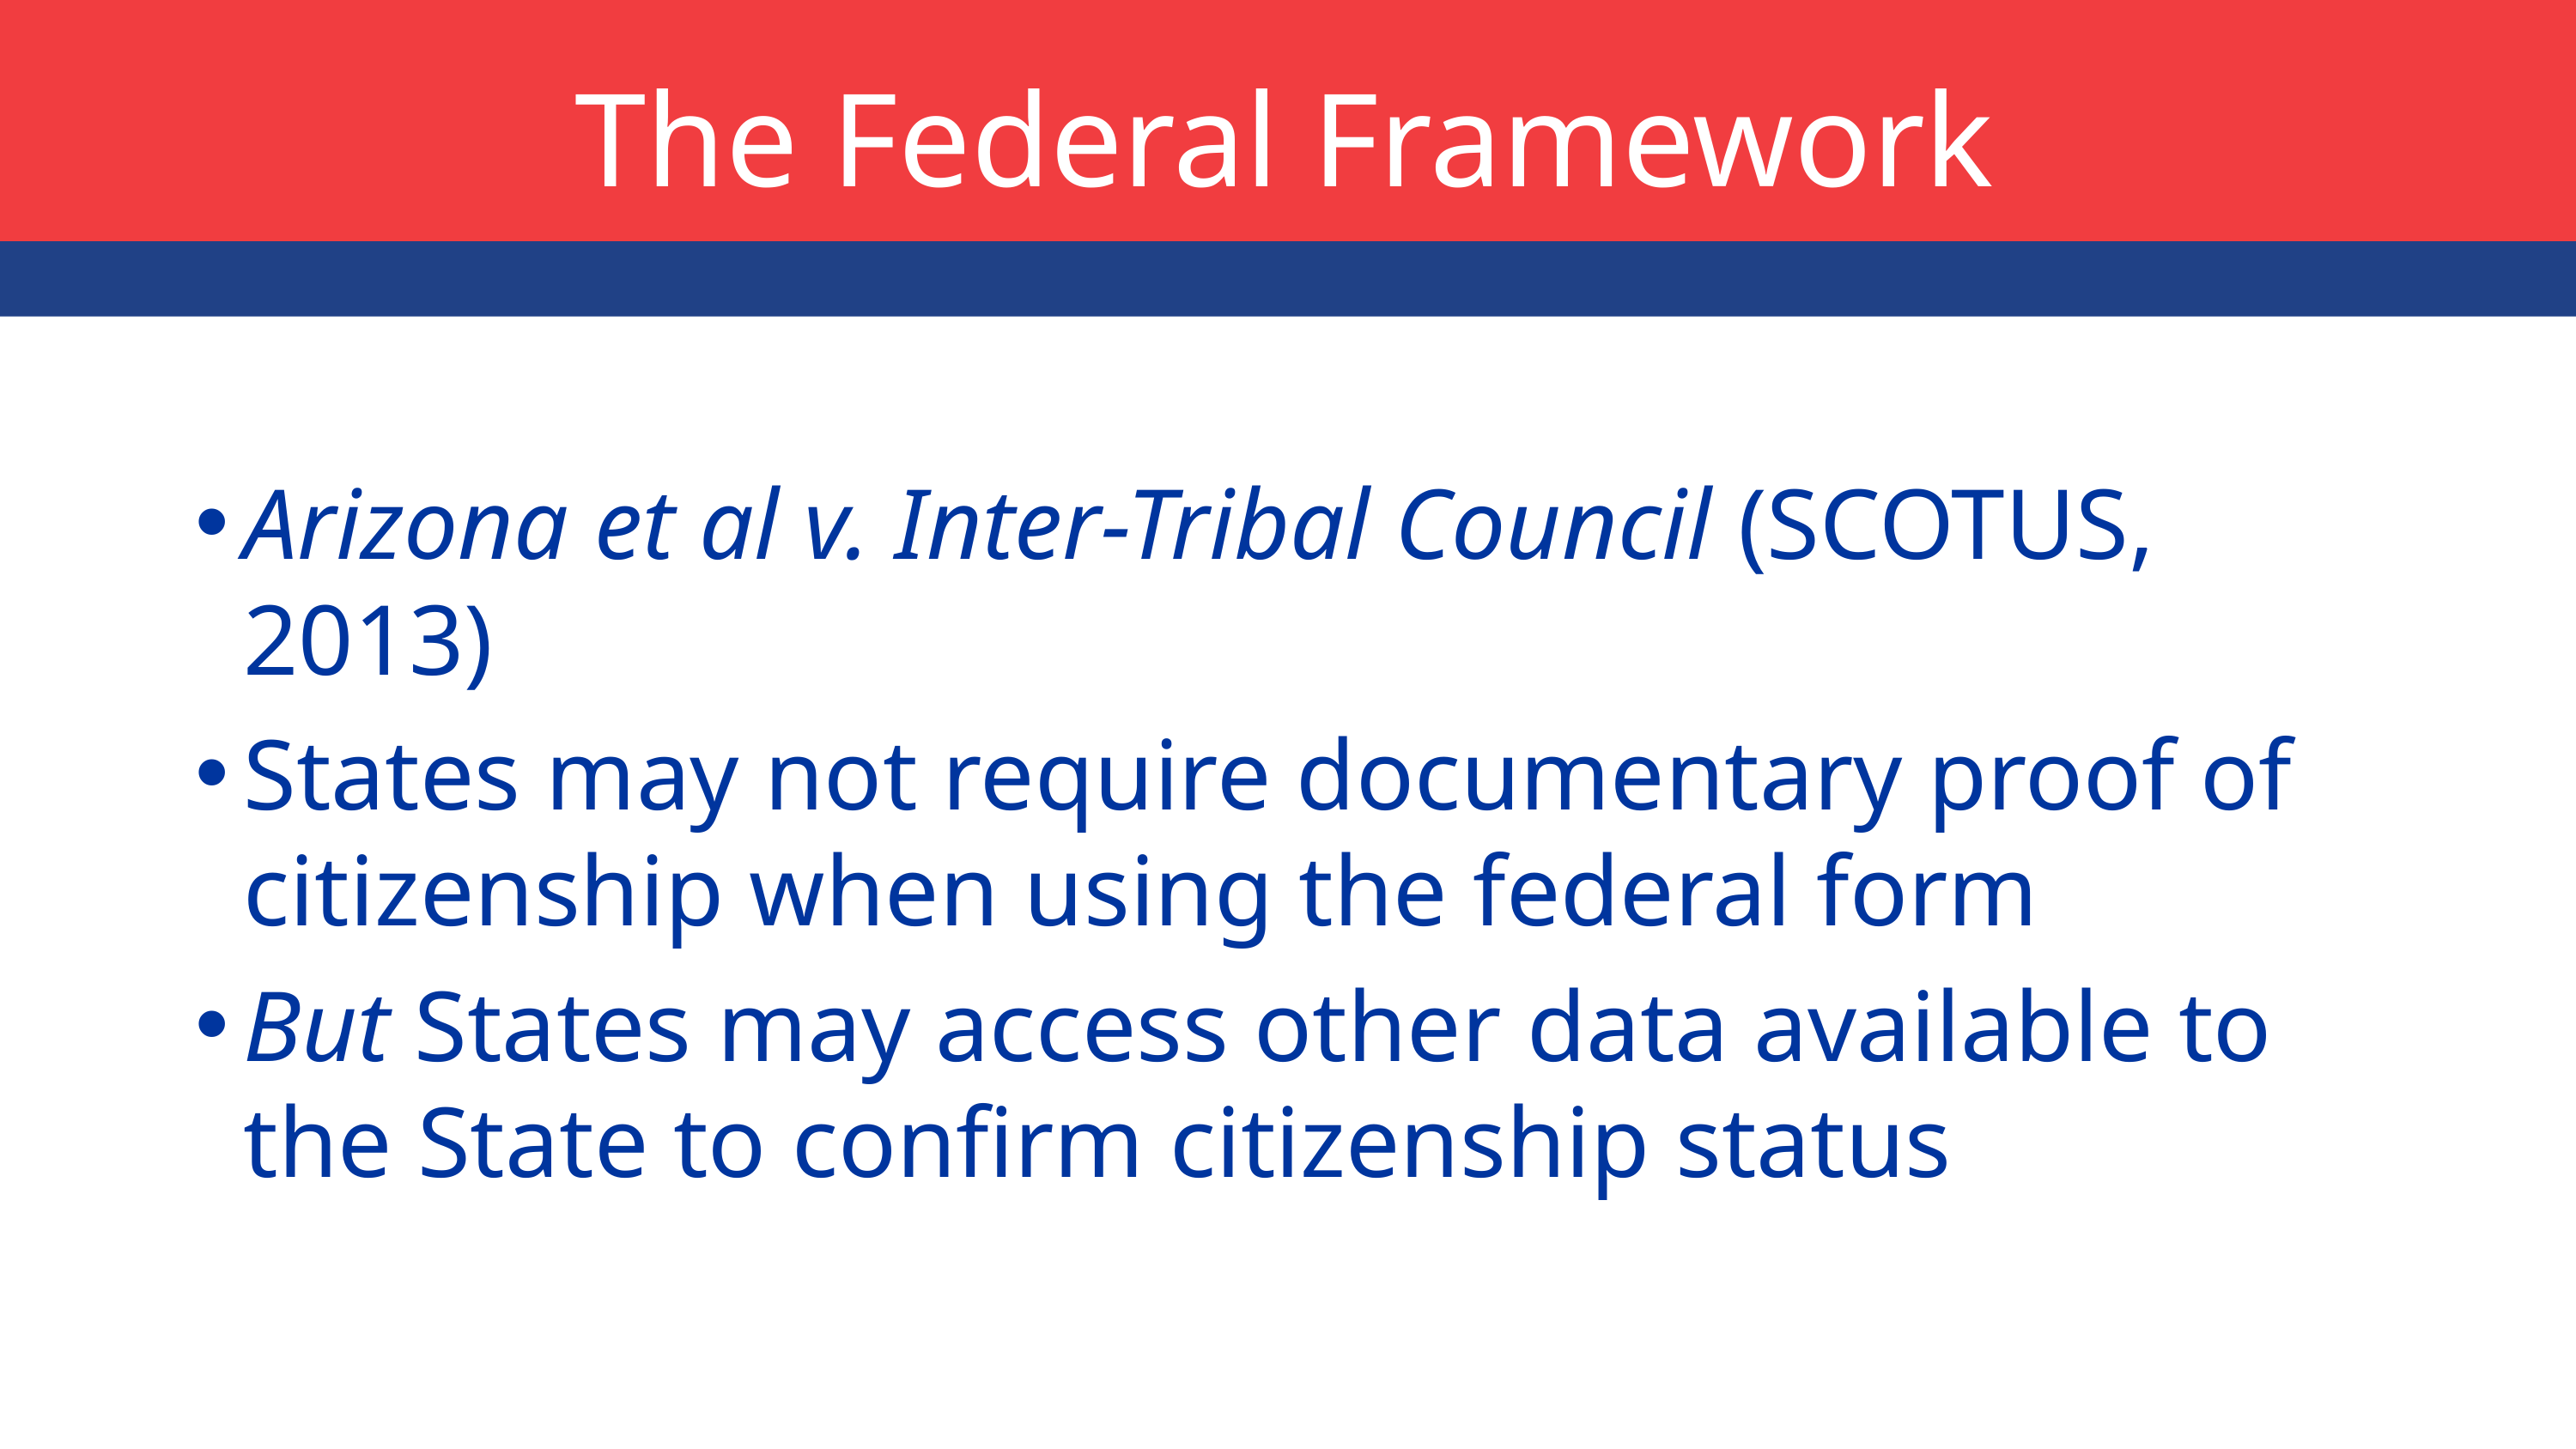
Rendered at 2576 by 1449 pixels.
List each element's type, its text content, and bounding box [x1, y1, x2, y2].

text_box [0, 239, 2576, 318]
list Arizona et al v. Inter-Tribal Council (SCOTUS, 2013) States may not require documentary proof of citizenship when using the federal form But States may access other data available to the State to confirm citizenship status [182, 456, 2437, 1390]
title The Federal Framework [0, 0, 2576, 239]
